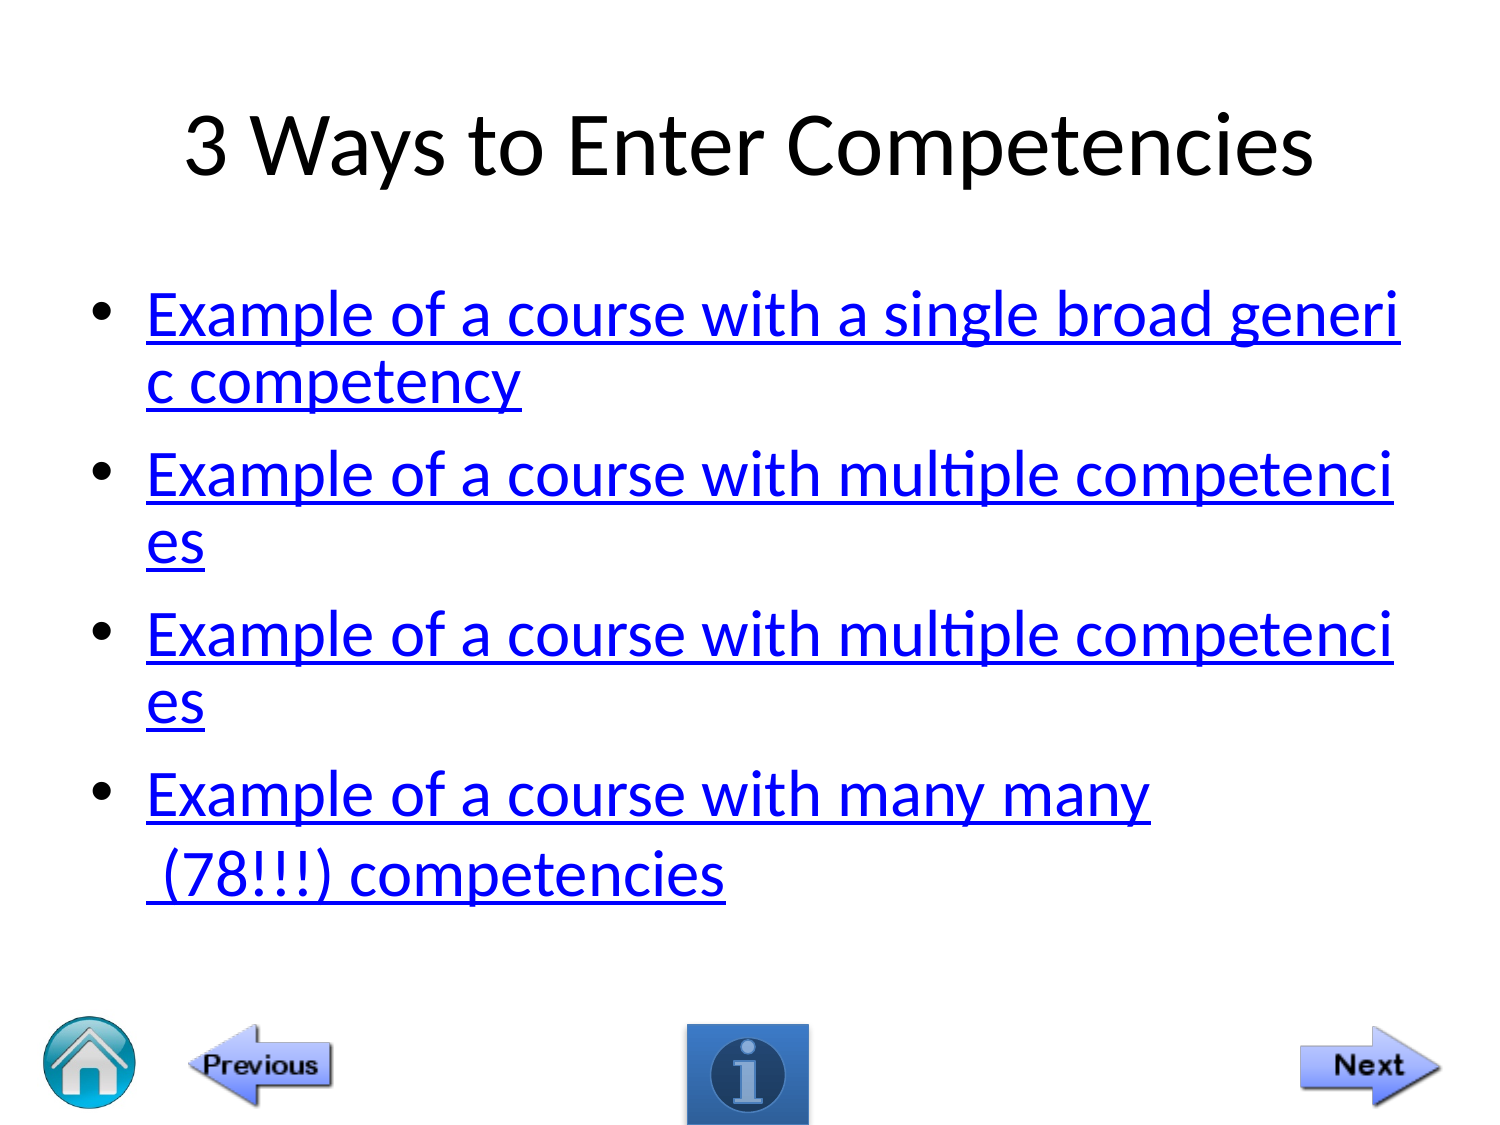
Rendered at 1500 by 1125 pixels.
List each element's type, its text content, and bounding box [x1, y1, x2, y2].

list Example of a course with a single broad generic competency Example of a course with multiple competencies Example of a course with multiple competencies Example of a course with many many (78!!!) competencies [75, 262, 1425, 1005]
picture [187, 1023, 338, 1113]
title 3 Ways to Enter Competencies [75, 45, 1425, 233]
picture [1299, 1025, 1447, 1113]
text_box [687, 1024, 809, 1125]
picture [37, 1009, 141, 1113]
